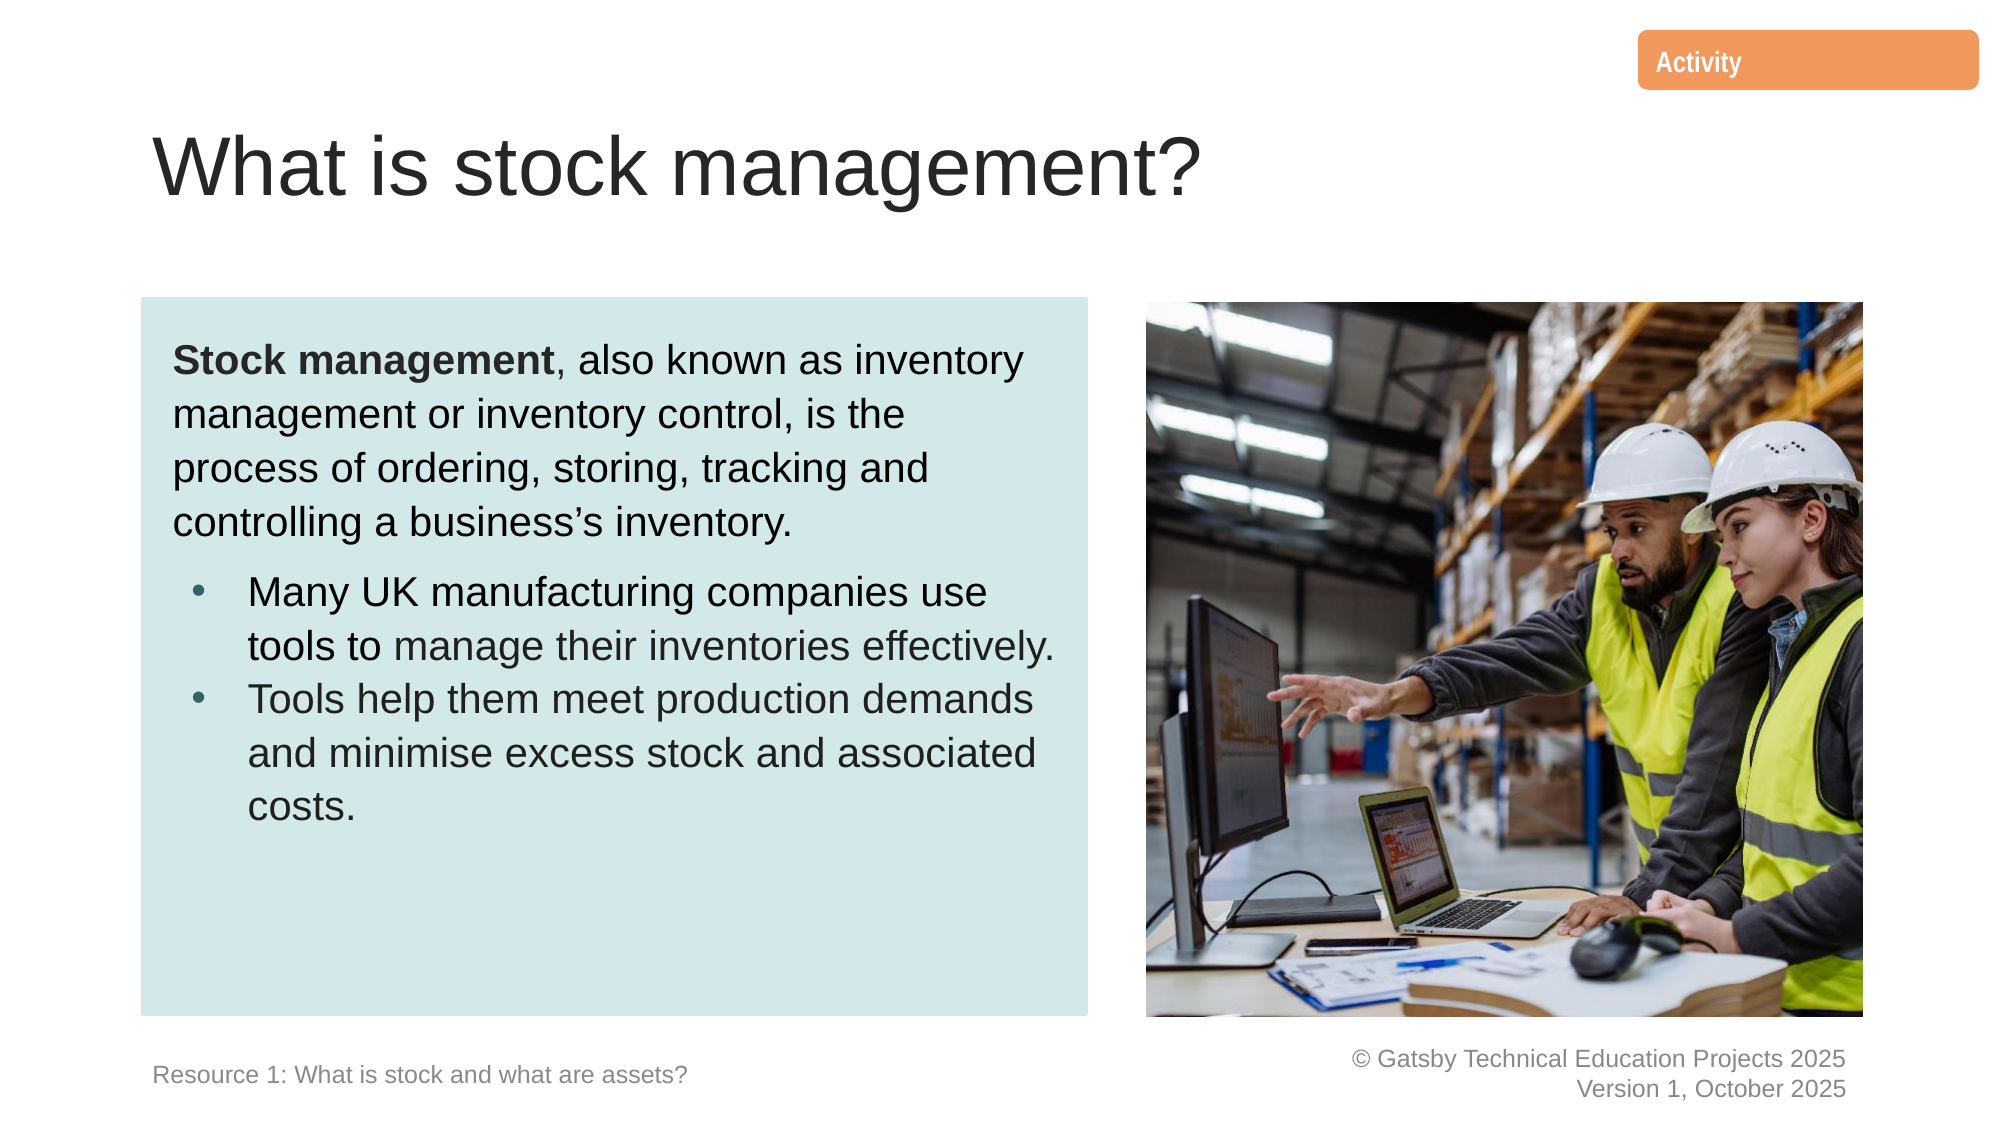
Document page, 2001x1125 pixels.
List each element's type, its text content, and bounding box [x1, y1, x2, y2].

text_box Activity [1637, 29, 1979, 90]
picture [1146, 302, 1863, 1017]
list Resource 1: What is stock and what are assets? [137, 1042, 829, 1103]
list Stock management, also known as inventory management or inventory control, is the process of ordering, storing, tracking and controlling a business’s inventory. Many UK manufacturing companies use tools to manage their inventories effectively. Tools help them meet production demands and minimise excess stock and associated costs. [141, 297, 1088, 1016]
title What is stock management? [137, 59, 1863, 278]
